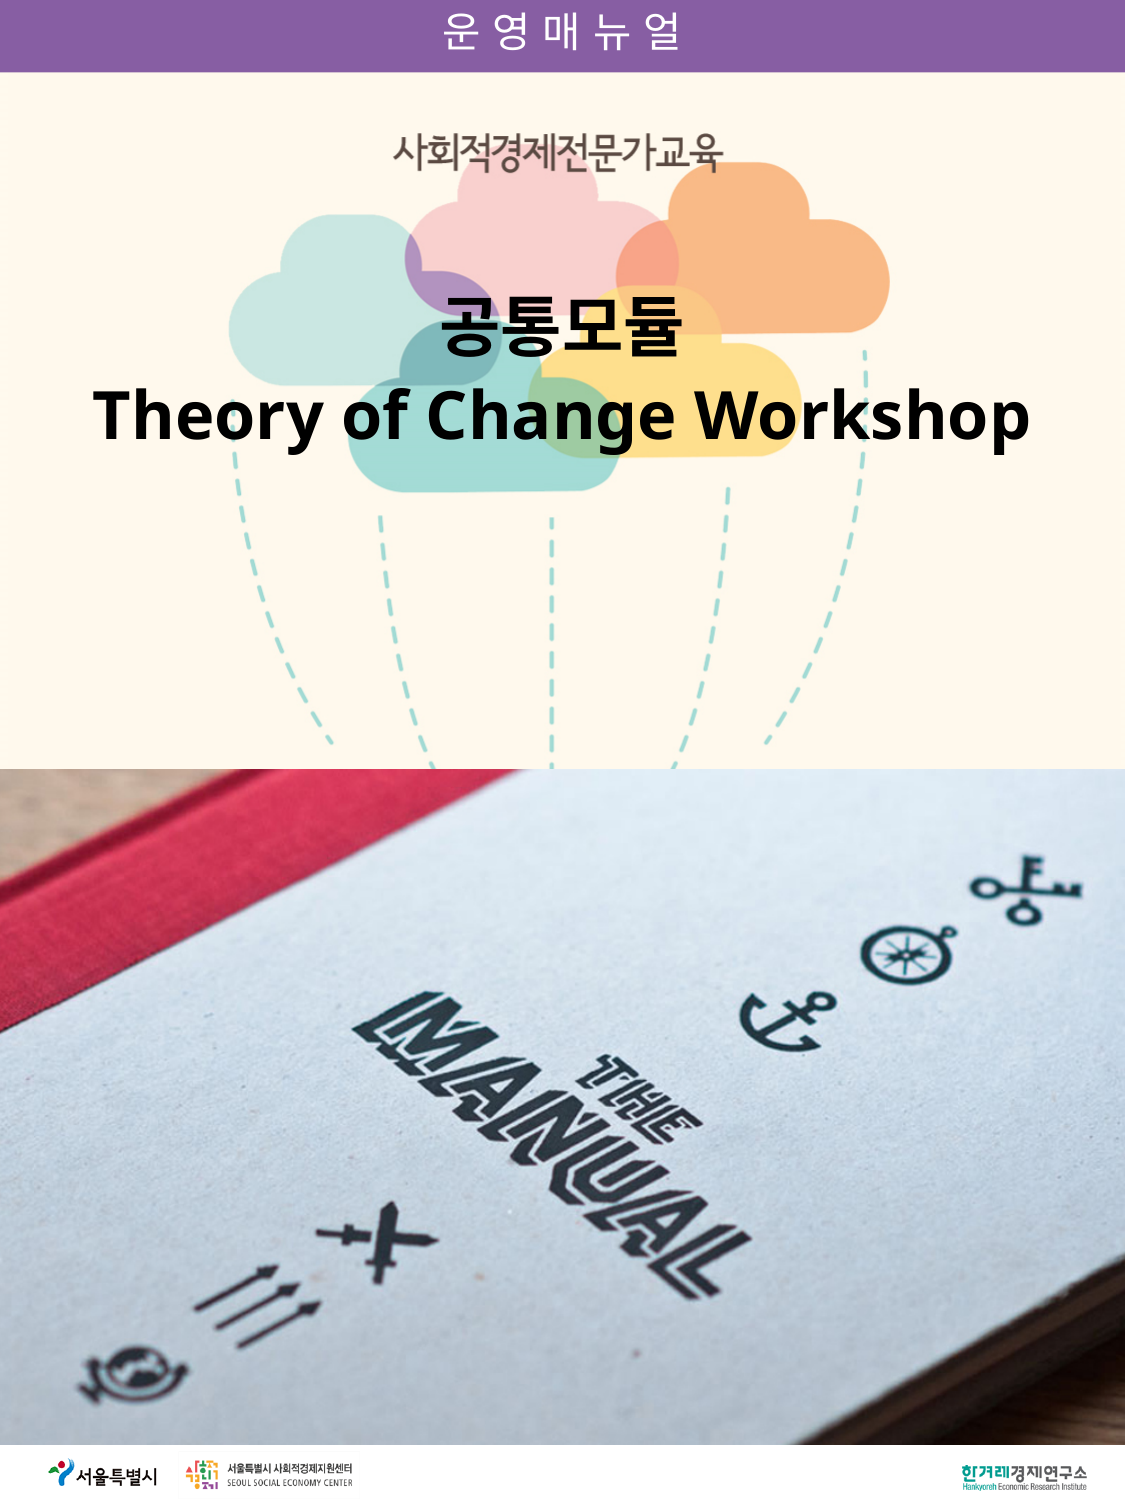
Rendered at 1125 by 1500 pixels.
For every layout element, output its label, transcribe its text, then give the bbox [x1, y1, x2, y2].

picture [178, 1451, 360, 1499]
list 공통모듈 Theory of Change Workshop [38, 312, 1087, 435]
picture [0, 73, 1125, 1445]
picture [962, 1465, 1087, 1491]
picture [48, 1457, 157, 1486]
